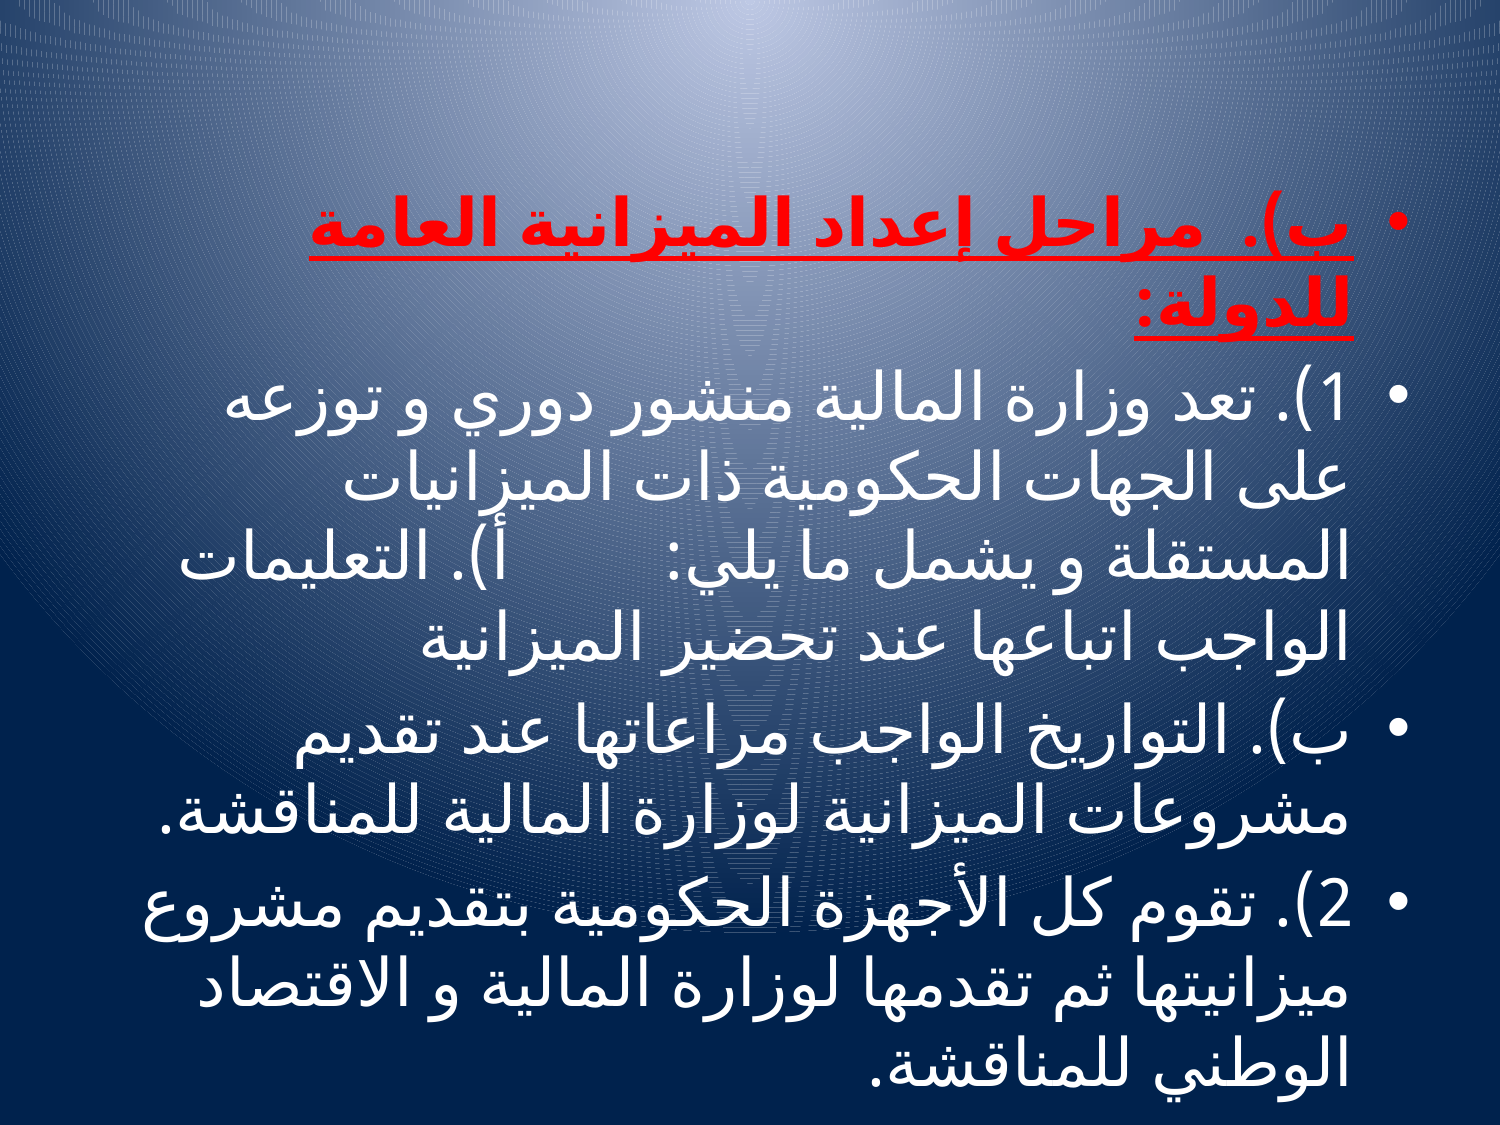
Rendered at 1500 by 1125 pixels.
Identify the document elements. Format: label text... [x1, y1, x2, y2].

list ب). مراحل إعداد الميزانية العامة للدولة: 1). تعد وزارة المالية منشور دوري و توزعه على الجهات الحكومية ذات الميزانيات المستقلة و يشمل ما يلي: أ). التعليمات الواجب اتباعها عند تحضير الميزانية ب). التواريخ الواجب مراعاتها عند تقديم مشروعات الميزانية لوزارة المالية للمناقشة. 2). تقوم كل الأجهزة الحكومية بتقديم مشروع ميزانيتها ثم تقدمها لوزارة المالية و الاقتصاد الوطني للمناقشة. [75, 172, 1425, 1005]
